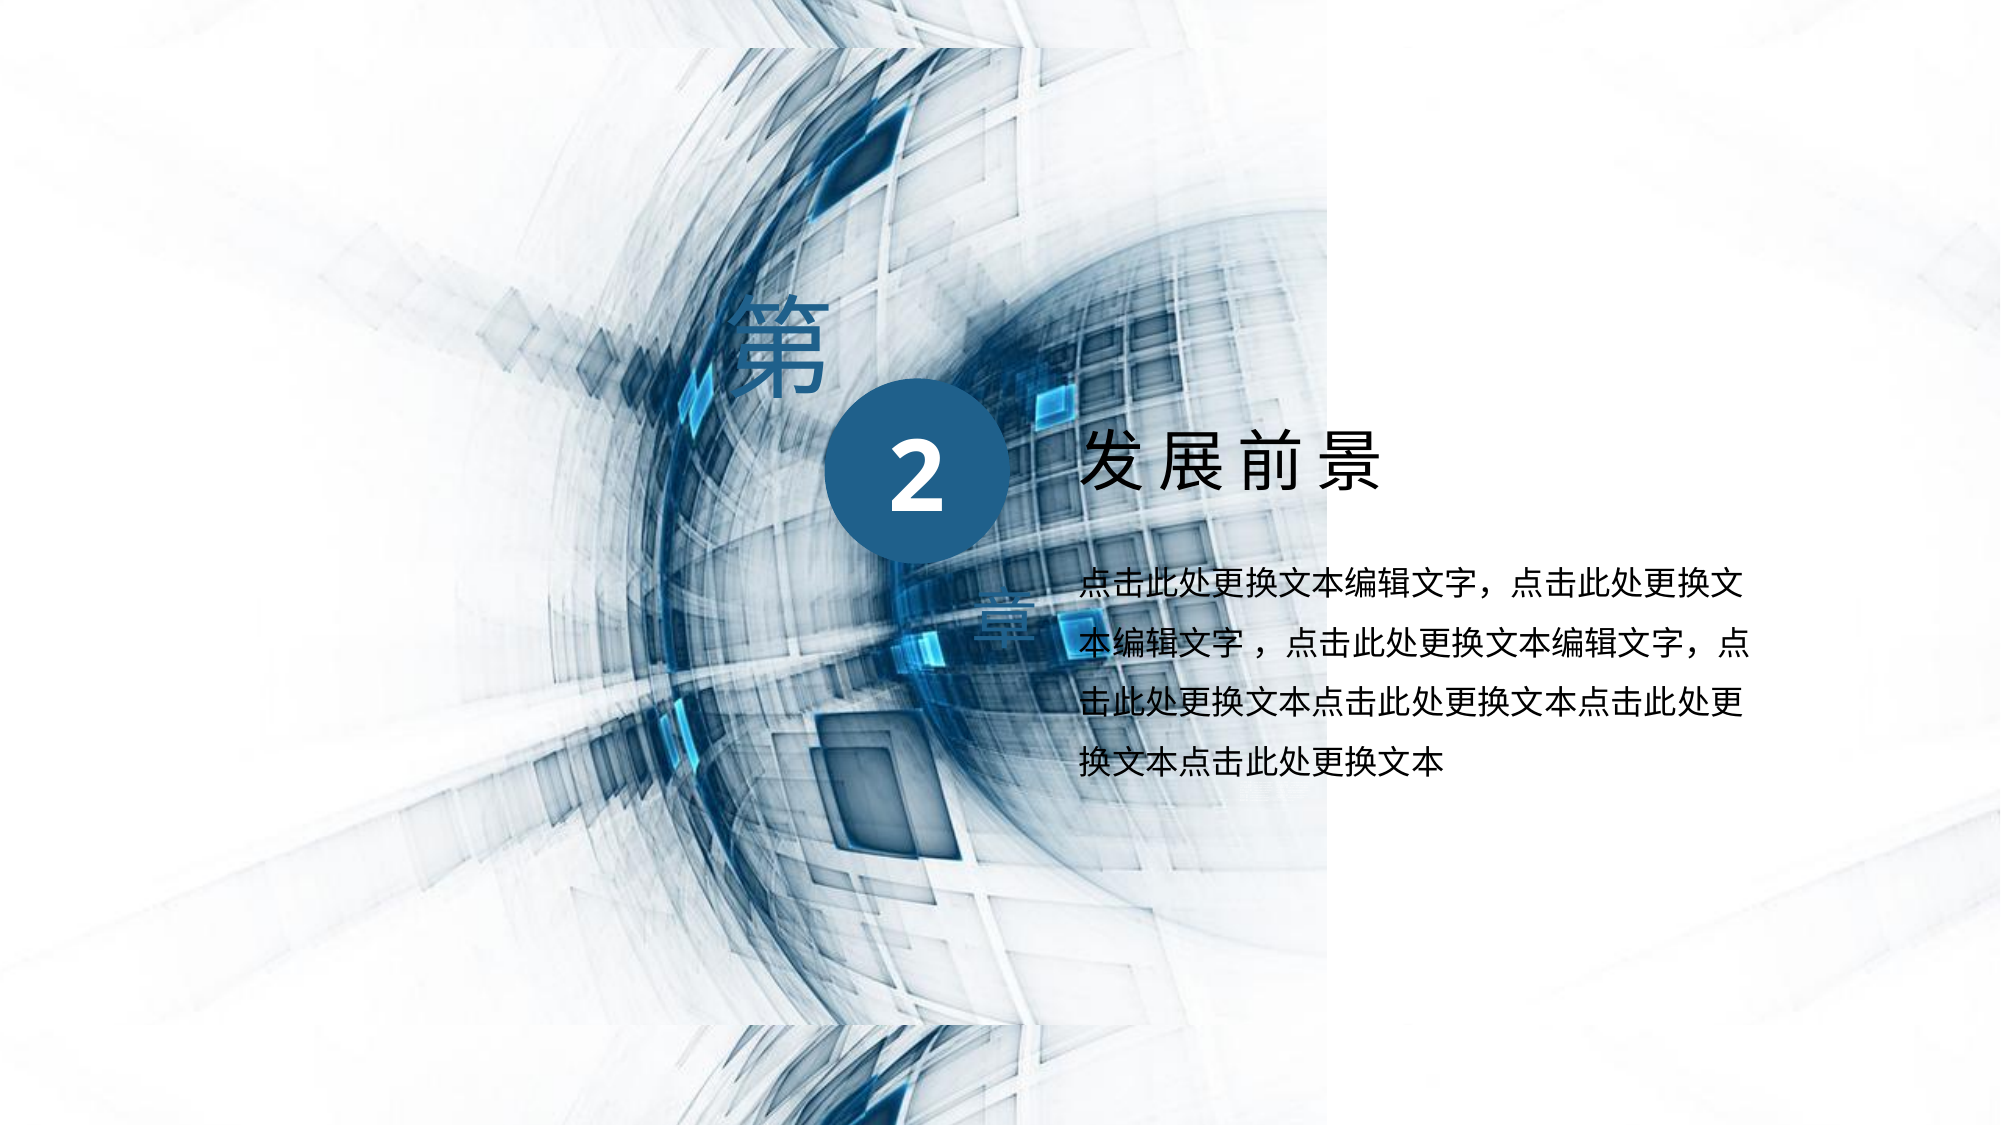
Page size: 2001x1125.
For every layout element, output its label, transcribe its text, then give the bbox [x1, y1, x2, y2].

text_box 发展前景 [1078, 340, 1755, 542]
text_box 第 [706, 240, 852, 409]
text_box 2 [823, 377, 1011, 565]
text_box 章 [953, 542, 1057, 667]
text_box 点击此处更换文本编辑文字，点击此处更换文本编辑文字 ，点击此处更换文本编辑文字，点击此处更换文本点击此处更换文本点击此处更换文本点击此处更换文本 [1078, 542, 1772, 795]
picture [0, 0, 2001, 1125]
